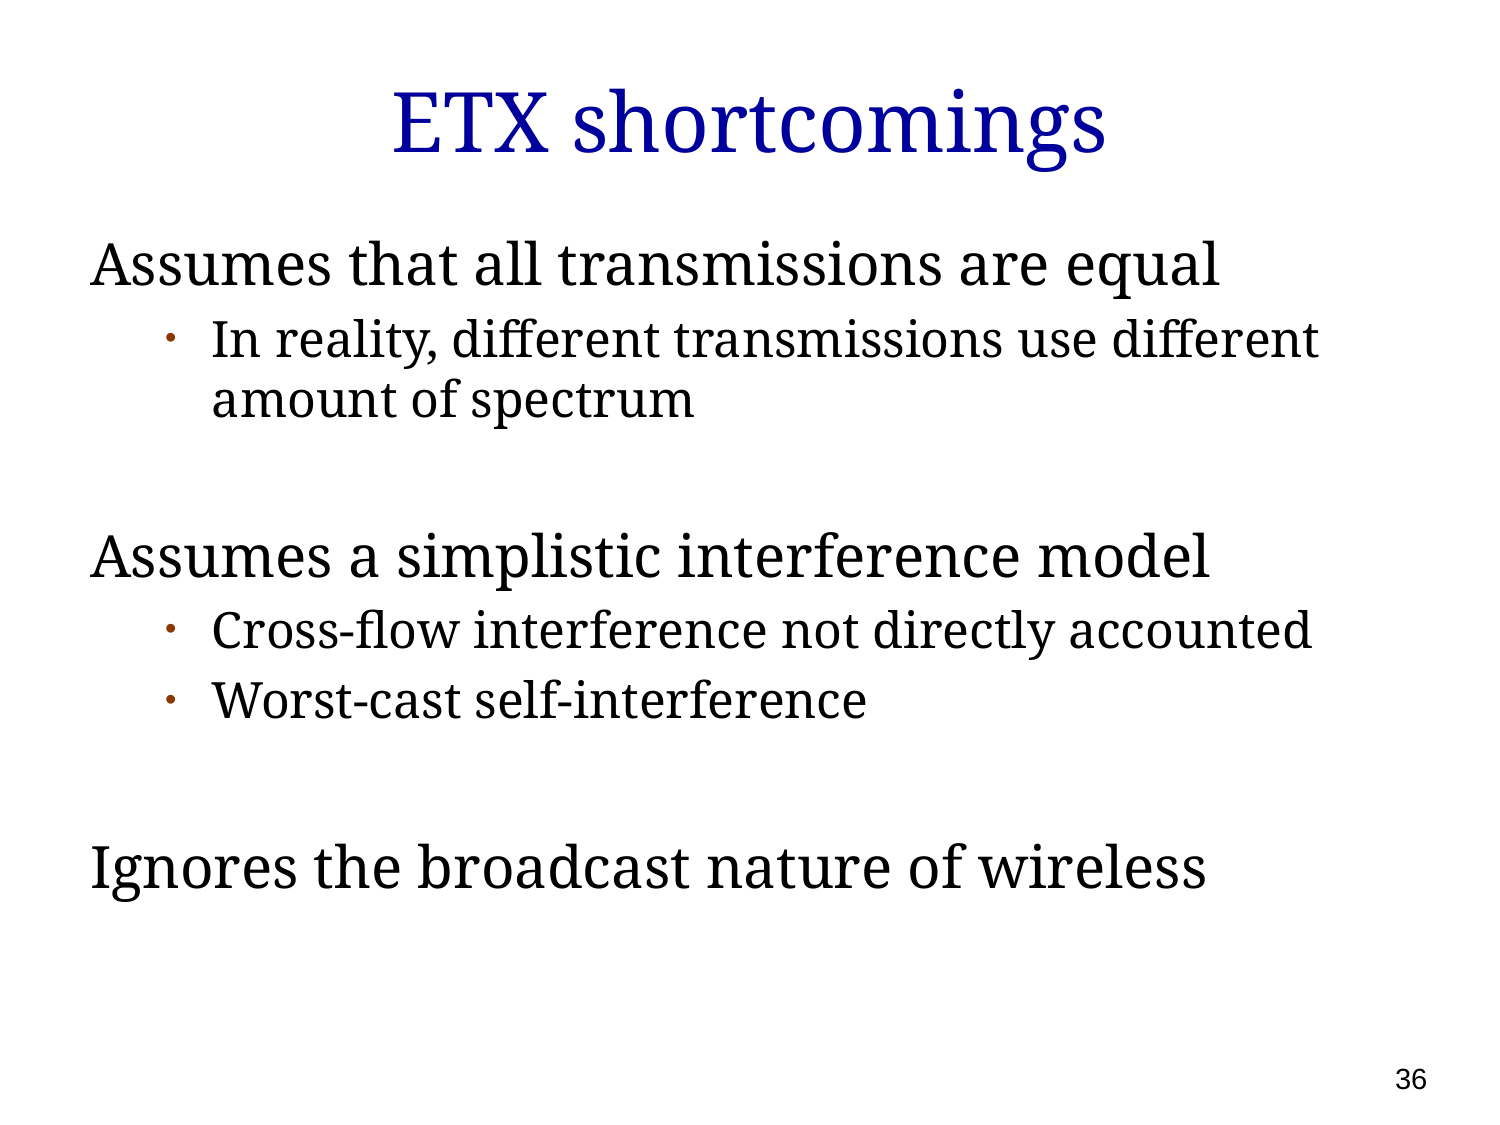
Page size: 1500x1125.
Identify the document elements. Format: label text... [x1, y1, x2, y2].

list Assumes that all transmissions are equal In reality, different transmissions use different amount of spectrum Assumes a simplistic interference model Cross-flow interference not directly accounted Worst-cast self-interference Ignores the broadcast nature of wireless [74, 219, 1426, 963]
slide_number 36 [1092, 1024, 1443, 1103]
title ETX shortcomings [74, 47, 1426, 191]
